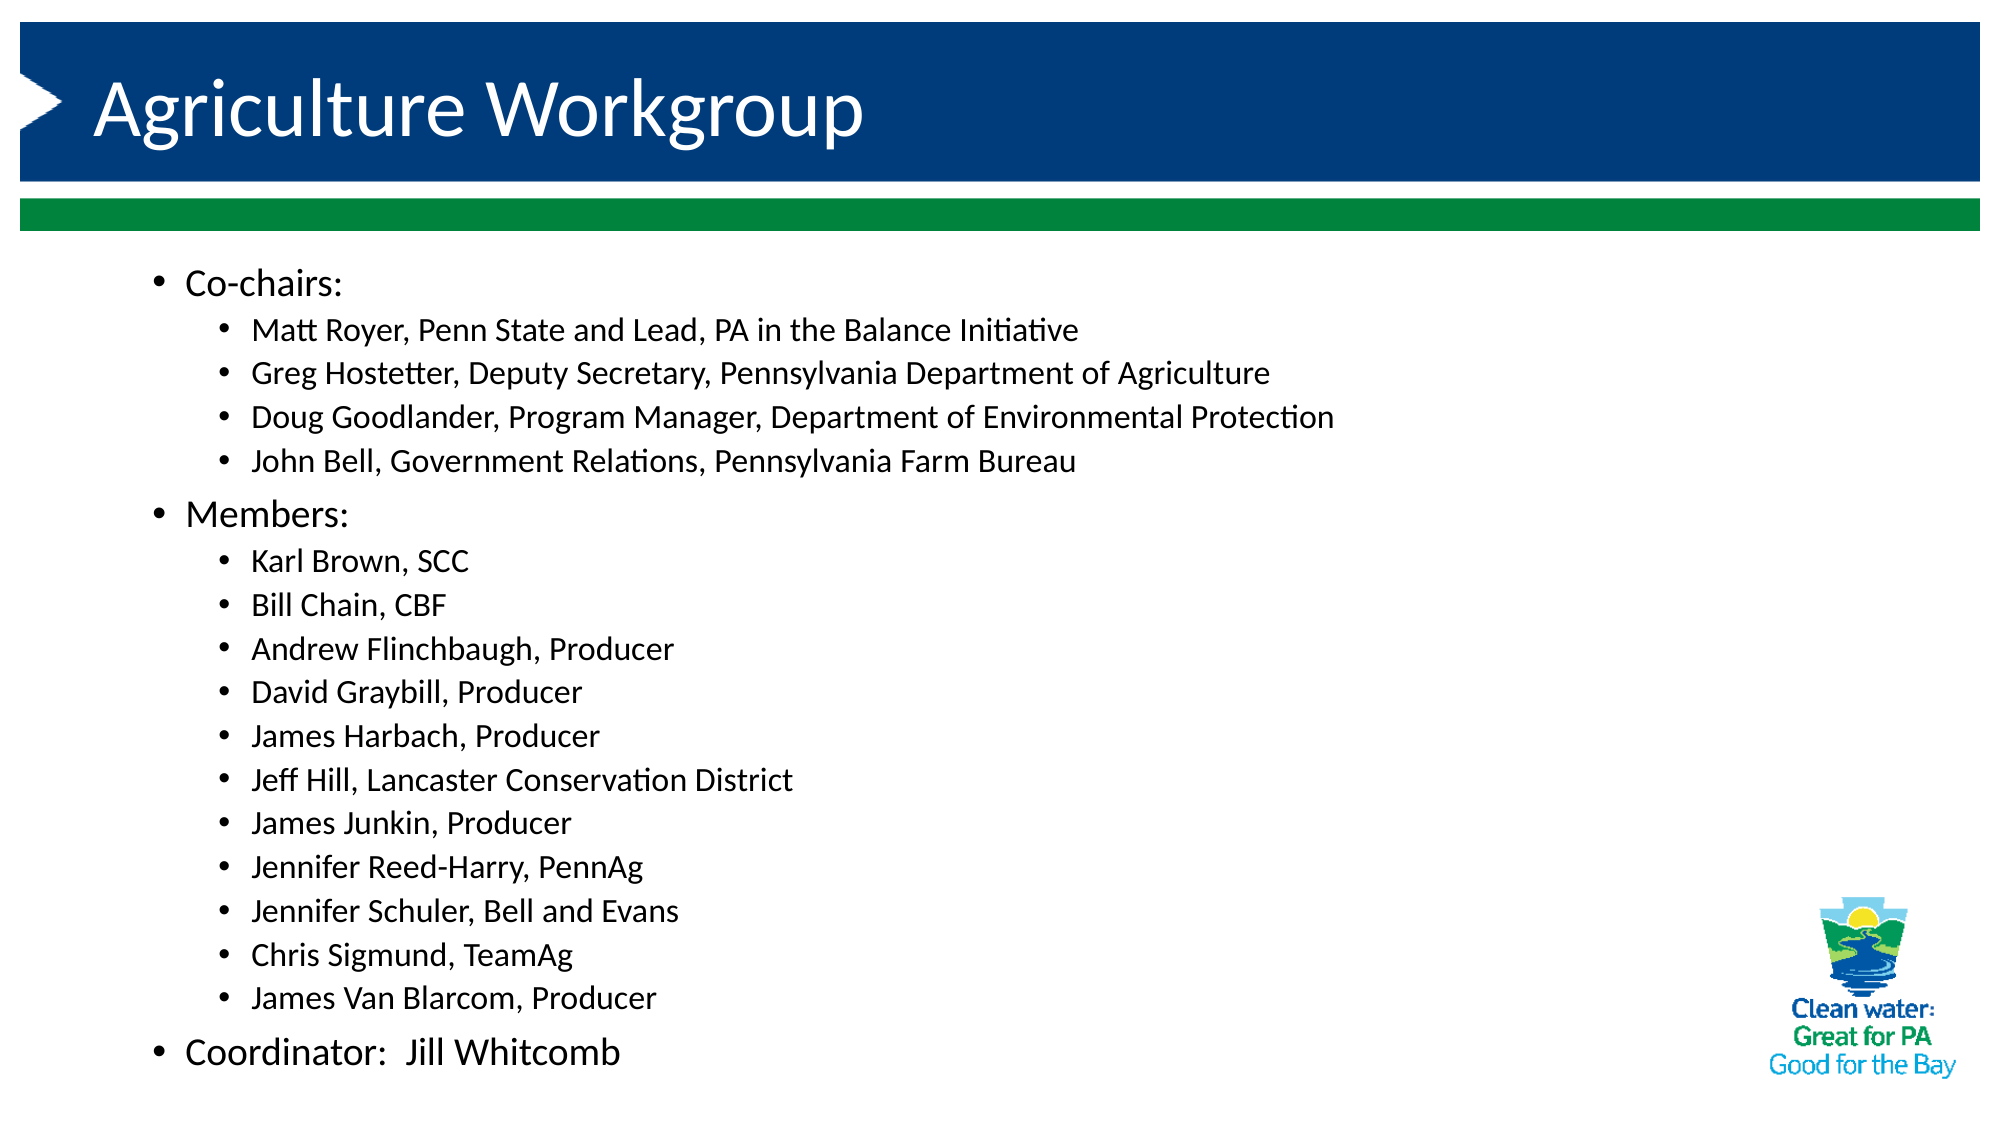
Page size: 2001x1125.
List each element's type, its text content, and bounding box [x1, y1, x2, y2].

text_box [20, 21, 1980, 231]
picture [1765, 894, 1960, 1083]
list Co-chairs: Matt Royer, Penn State and Lead, PA in the Balance Initiative Greg Hostetter, Deputy Secretary, Pennsylvania Department of Agriculture Doug Goodlander, Program Manager, Department of Environmental Protection John Bell, Government Relations, Pennsylvania Farm Bureau Members: Karl Brown, SCC Bill Chain, CBF Andrew Flinchbaugh, Producer David Graybill, Producer James Harbach, Producer Jeff Hill, Lancaster Conservation District James Junkin, Producer Jennifer Reed-Harry, PennAg Jennifer Schuler, Bell and Evans Chris Sigmund, TeamAg James Van Blarcom, Producer Coordinator: Jill Whitcomb [137, 254, 1943, 1083]
